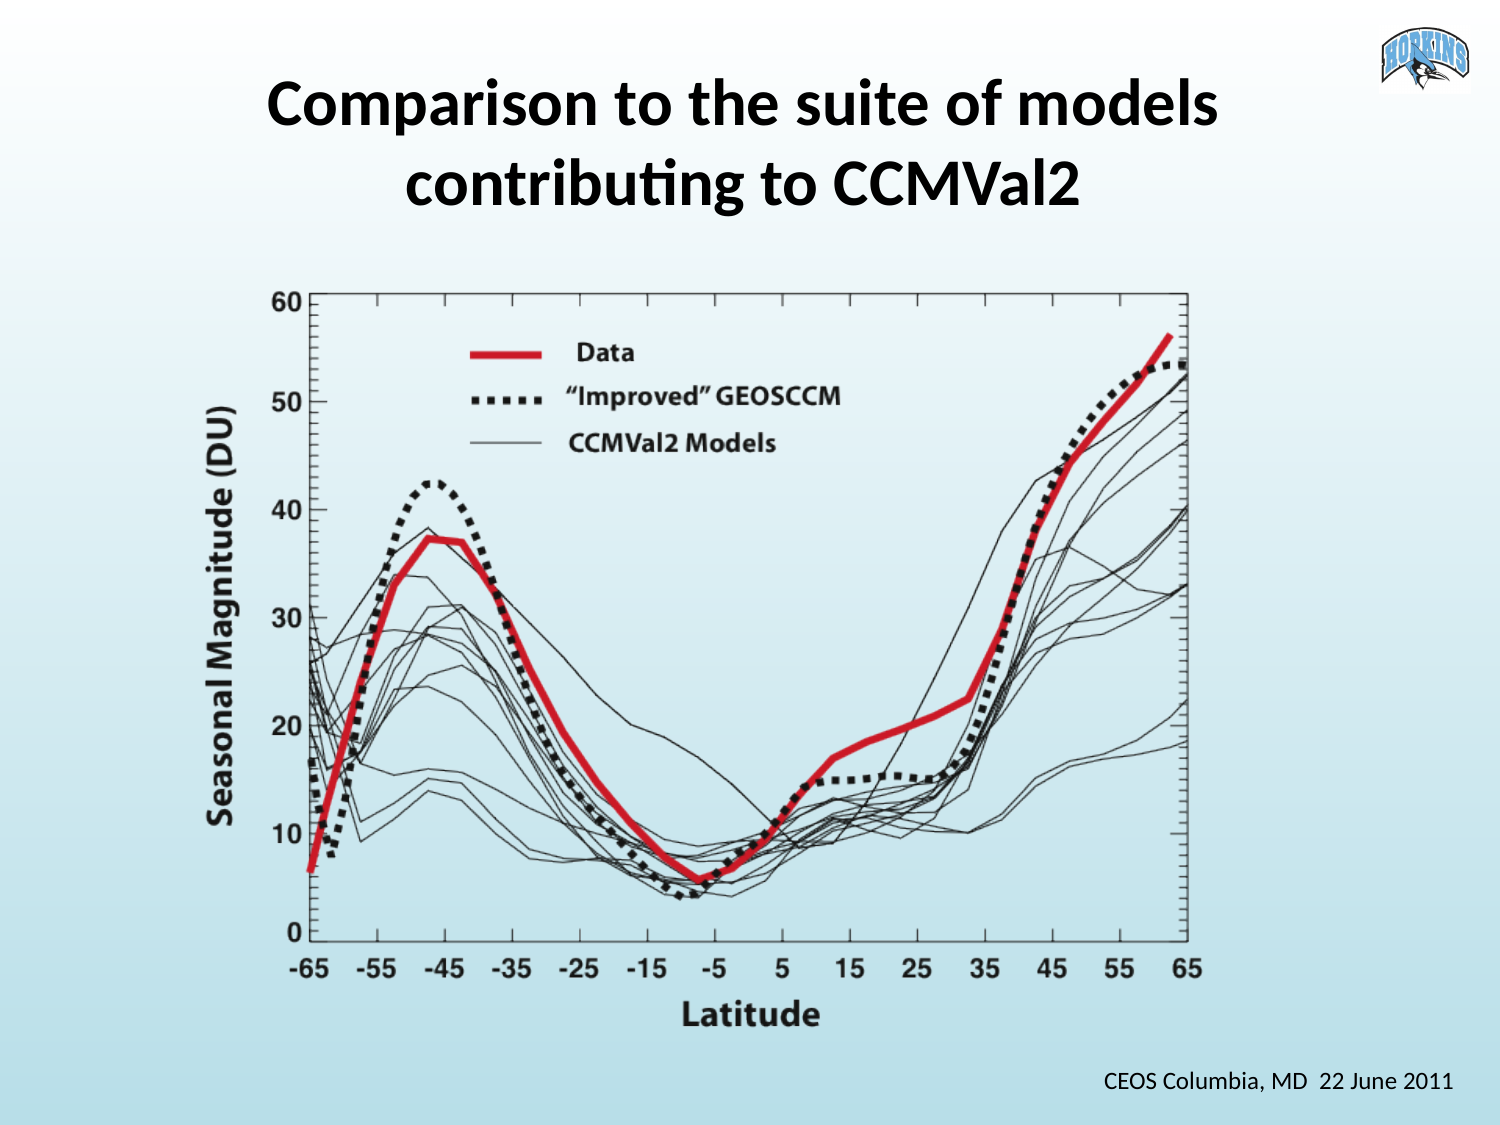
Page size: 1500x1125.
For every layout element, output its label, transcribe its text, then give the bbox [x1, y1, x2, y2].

picture [201, 284, 1205, 1036]
title Comparison to the suite of models contributing to CCMVal2 [125, 45, 1363, 233]
picture [1379, 25, 1471, 94]
